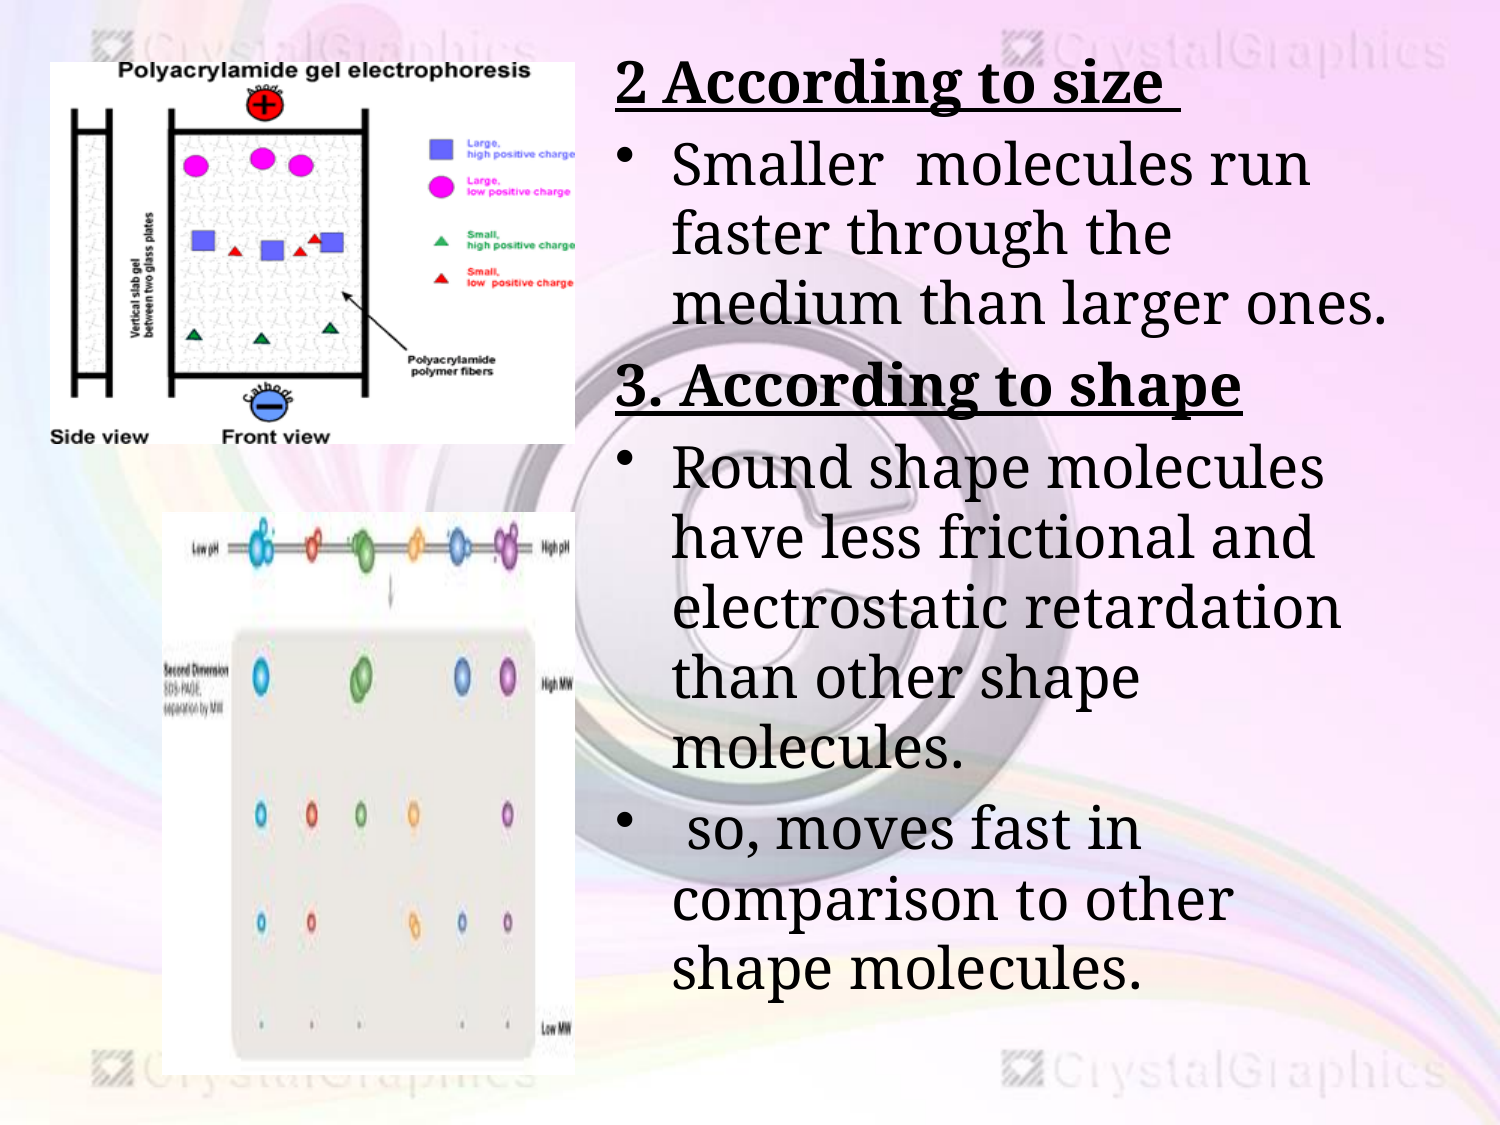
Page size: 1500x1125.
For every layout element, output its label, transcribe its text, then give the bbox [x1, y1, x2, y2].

picture [0, 0, 1500, 1125]
list 2 According to size Smaller molecules run faster through the medium than larger ones. 3. According to shape Round shape molecules have less frictional and electrostatic retardation than other shape molecules. so, moves fast in comparison to other shape molecules. [599, 37, 1426, 1006]
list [49, 62, 576, 444]
